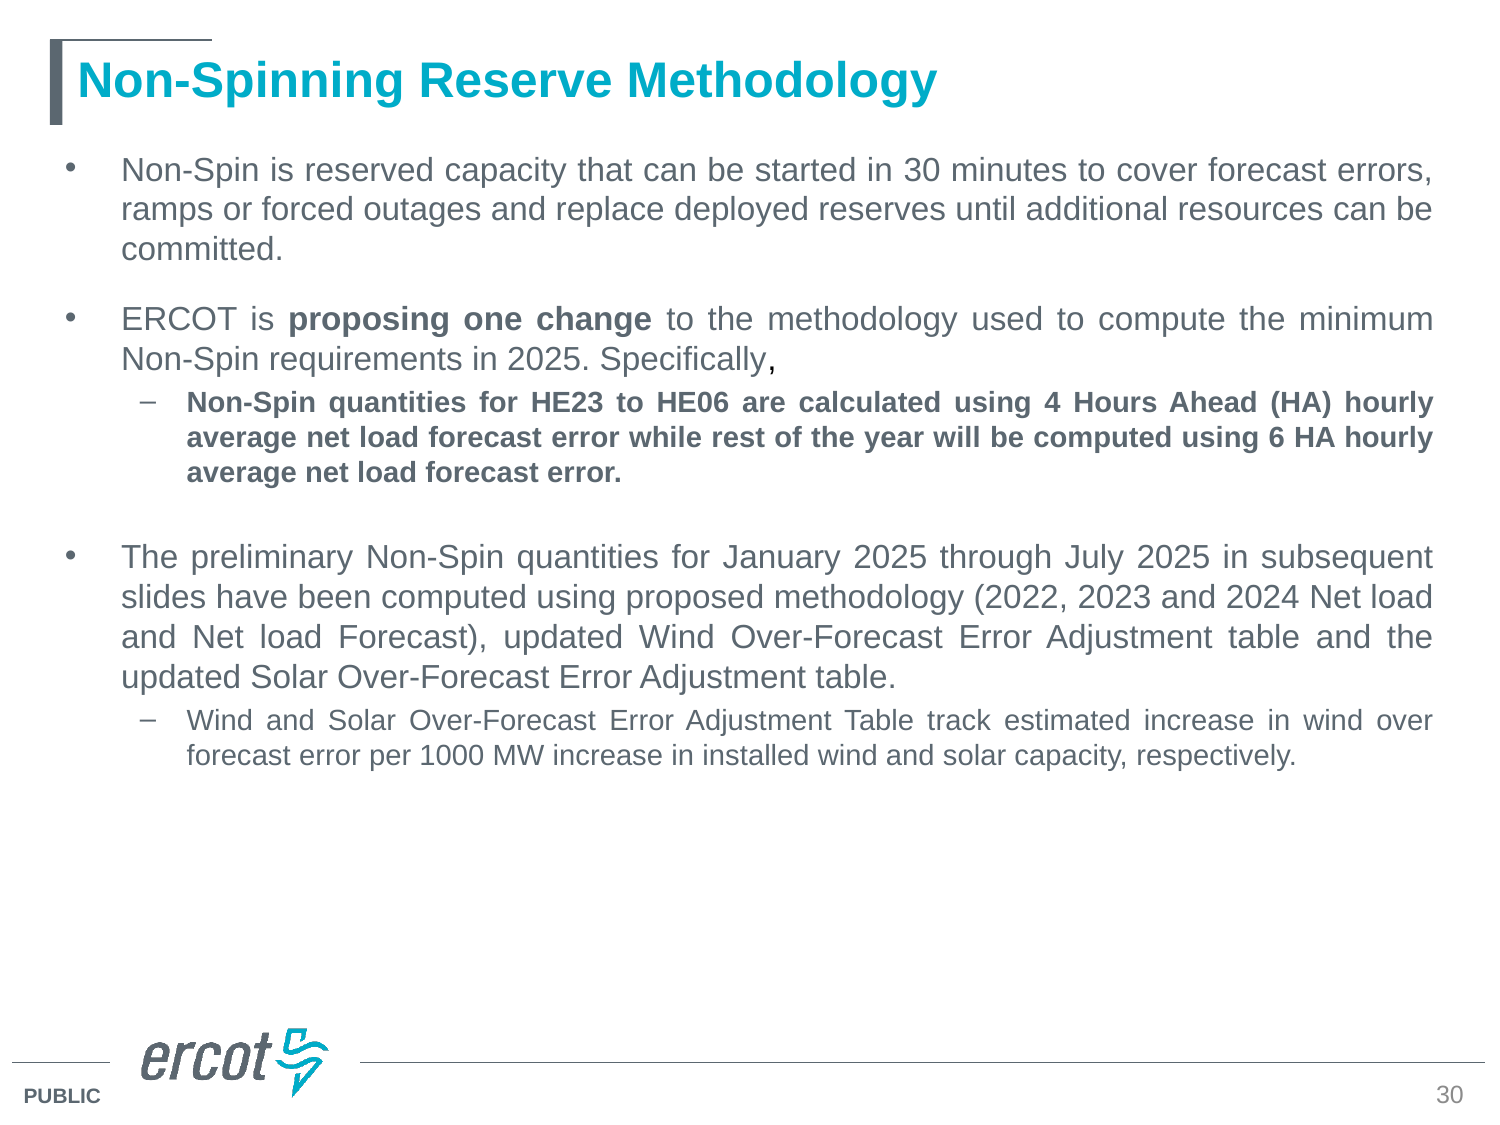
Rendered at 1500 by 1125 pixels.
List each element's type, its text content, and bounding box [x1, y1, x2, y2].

picture [137, 1024, 332, 1100]
slide_number 30 [1412, 1076, 1488, 1112]
title Non-Spinning Reserve Methodology [62, 39, 1450, 140]
list Non-Spin is reserved capacity that can be started in 30 minutes to cover forecast errors, ramps or forced outages and replace deployed reserves until additional resources can be committed. ERCOT is proposing one change to the methodology used to compute the minimum Non-Spin requirements in 2025. Specifically, Non-Spin quantities for HE23 to HE06 are calculated using 4 Hours Ahead (HA) hourly average net load forecast error while rest of the year will be computed using 6 HA hourly average net load forecast error. The preliminary Non-Spin quantities for January 2025 through July 2025 in subsequent slides have been computed using proposed methodology (2022, 2023 and 2024 Net load and Net load Forecast), updated Wind Over-Forecast Error Adjustment table and the updated Solar Over-Forecast Error Adjustment table. Wind and Solar Over-Forecast Error Adjustment Table track estimated increase in wind over forecast error per 1000 MW increase in installed wind and solar capacity, respectively. [50, 140, 1450, 619]
